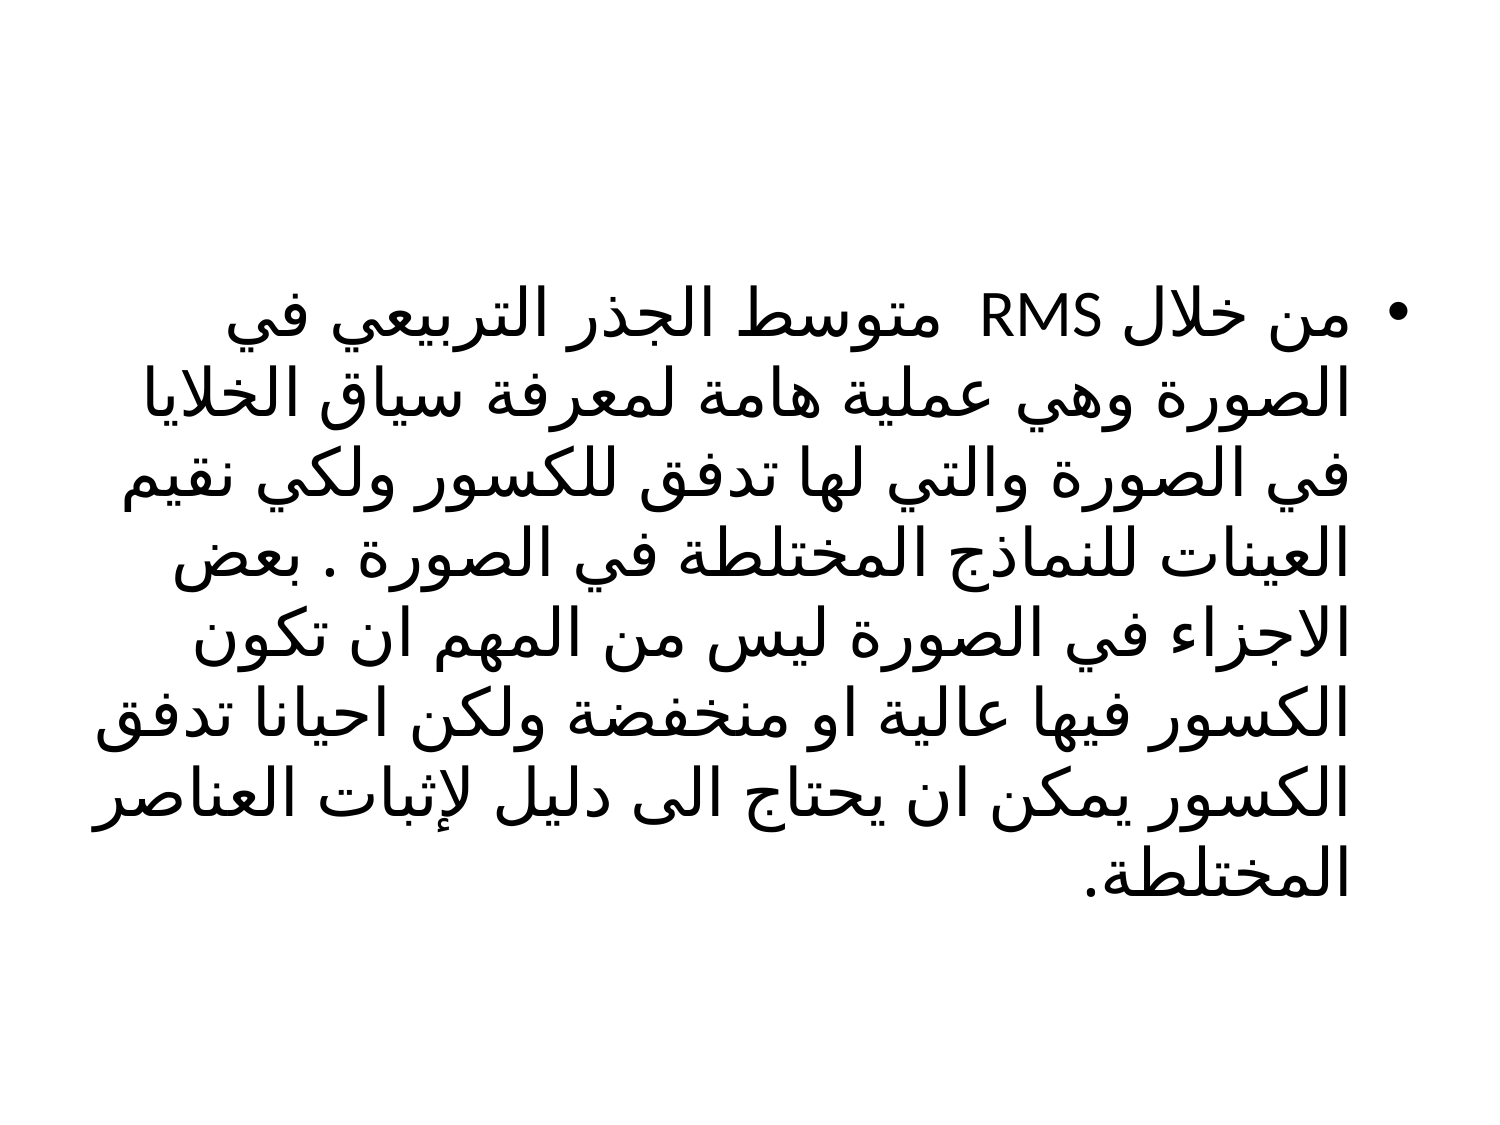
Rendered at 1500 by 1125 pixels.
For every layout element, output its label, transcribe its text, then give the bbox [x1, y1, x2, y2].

list من خلال RMS متوسط الجذر التربيعي في الصورة وهي عملية هامة لمعرفة سياق الخلايا في الصورة والتي لها تدفق للكسور ولكي نقيم العينات للنماذج المختلطة في الصورة . بعض الاجزاء في الصورة ليس من المهم ان تكون الكسور فيها عالية او منخفضة ولكن احيانا تدفق الكسور يمكن ان يحتاج الى دليل لإثبات العناصر المختلطة. [75, 262, 1425, 1005]
